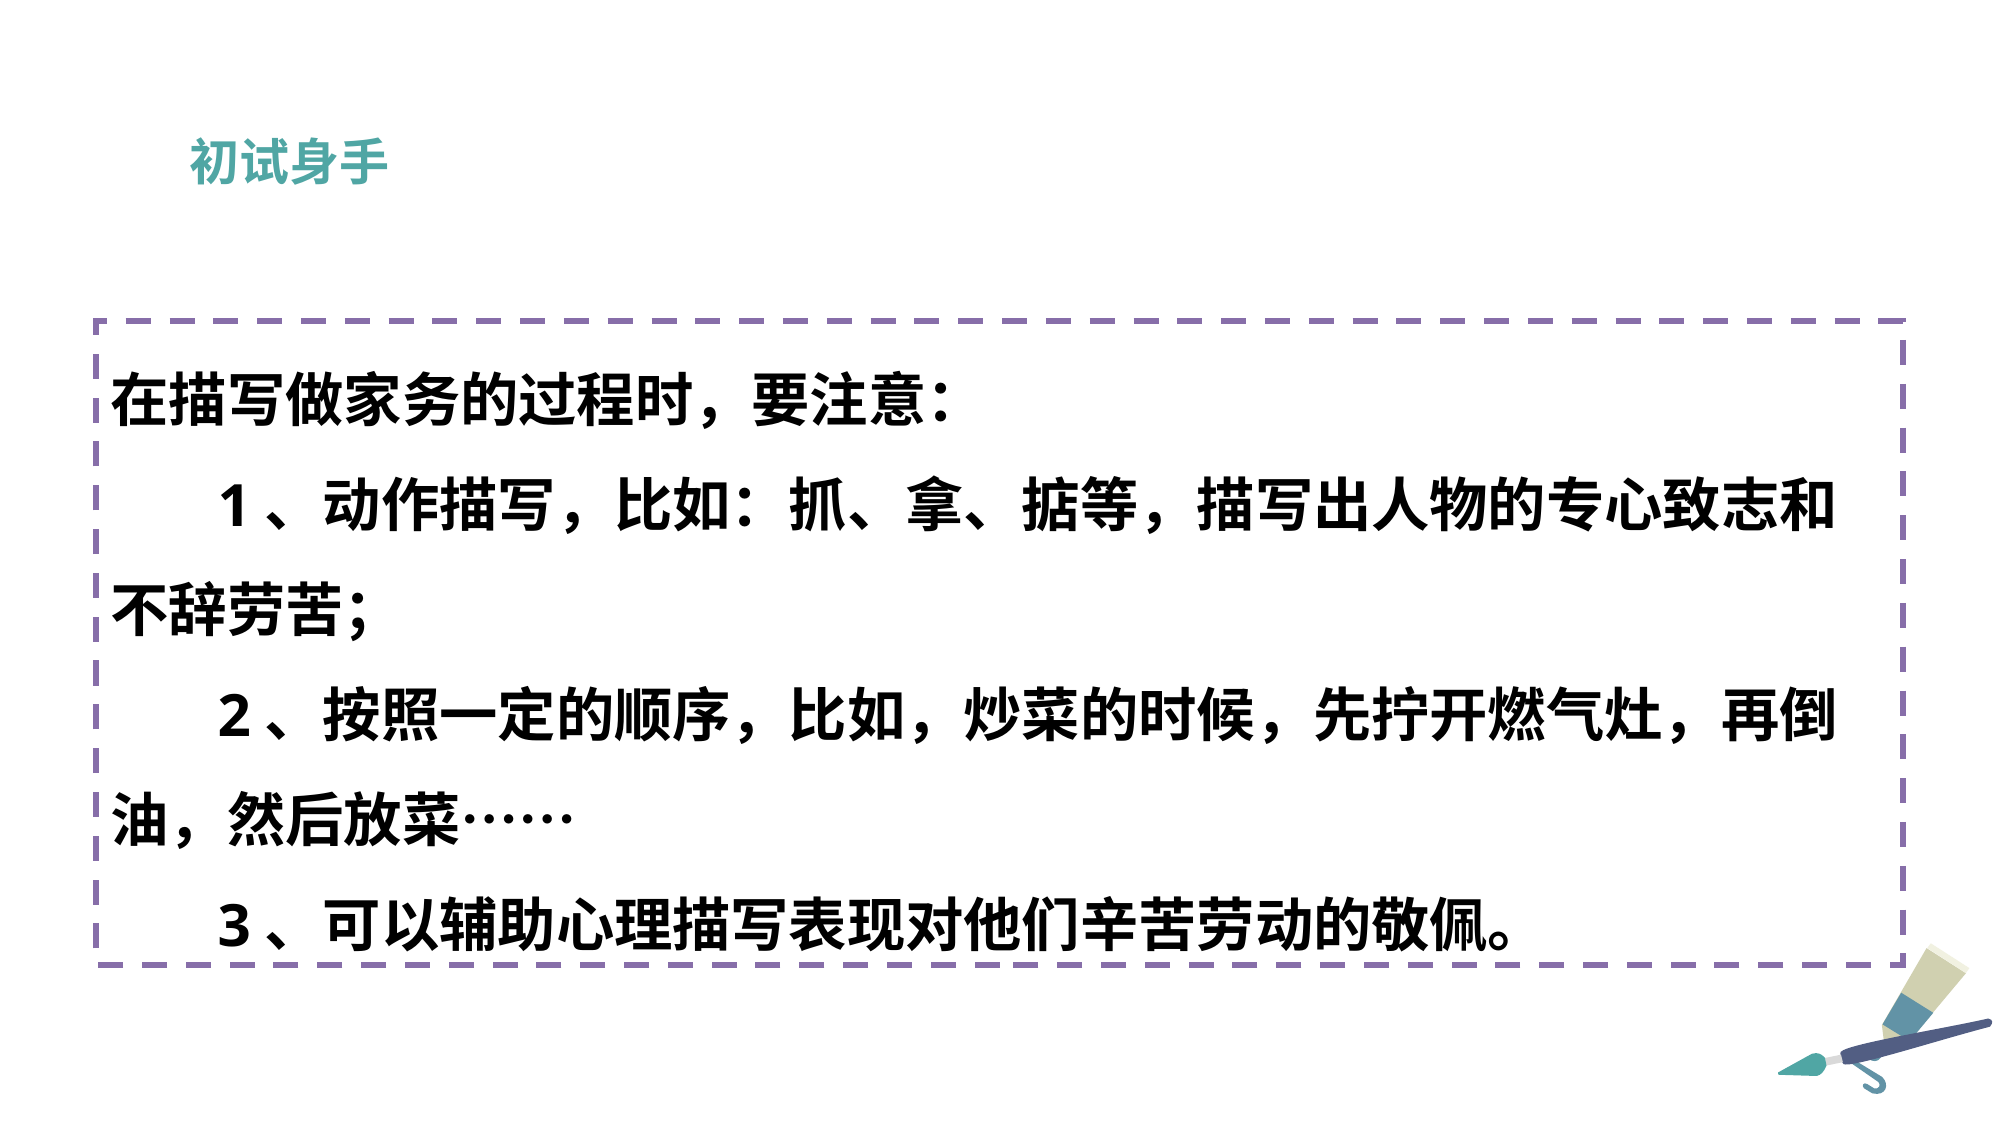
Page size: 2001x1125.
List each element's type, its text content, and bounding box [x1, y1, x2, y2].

text_box 在描写做家务的过程时，要注意： 1、动作描写，比如：抓、拿、掂等，描写出人物的专心致志和不辞劳苦； 2、按照一定的顺序，比如，炒菜的时候，先拧开燃气灶，再倒油，然后放菜…… 3、可以辅助心理描写表现对他们辛苦劳动的敬佩。 [95, 320, 1904, 966]
text_box 初试身手 [174, 123, 405, 199]
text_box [1811, 945, 1974, 1125]
